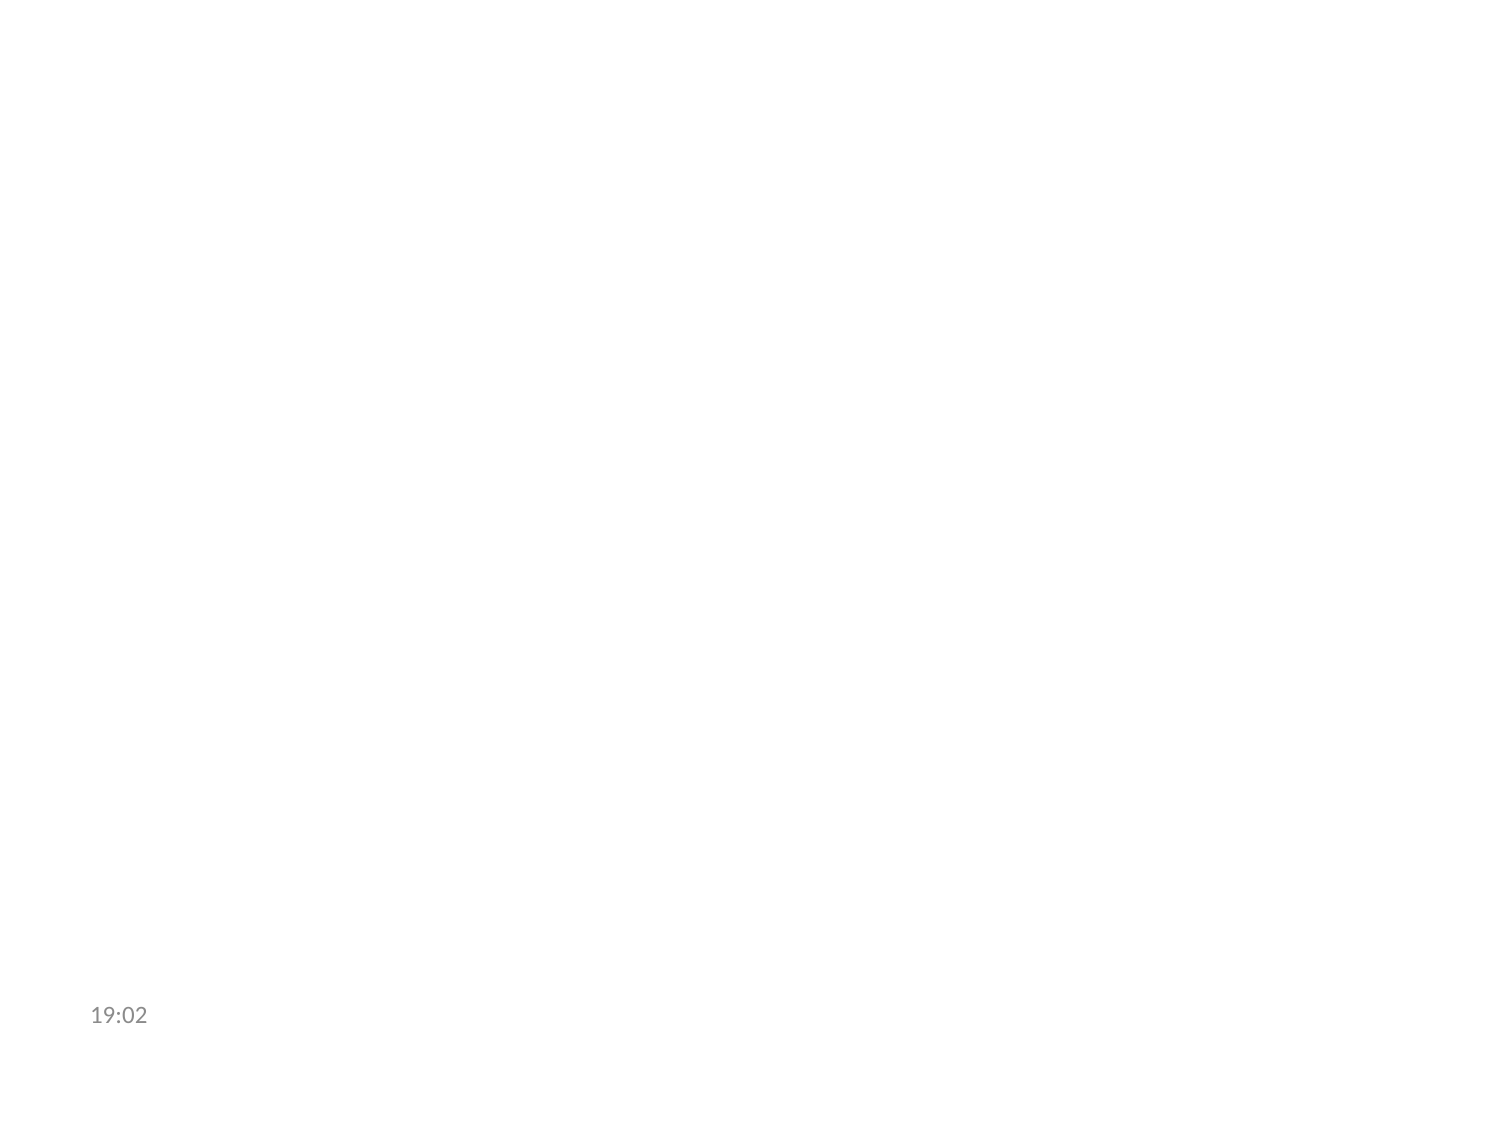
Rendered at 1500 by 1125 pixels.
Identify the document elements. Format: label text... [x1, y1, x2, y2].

text_box 15:35 [75, 983, 425, 1044]
